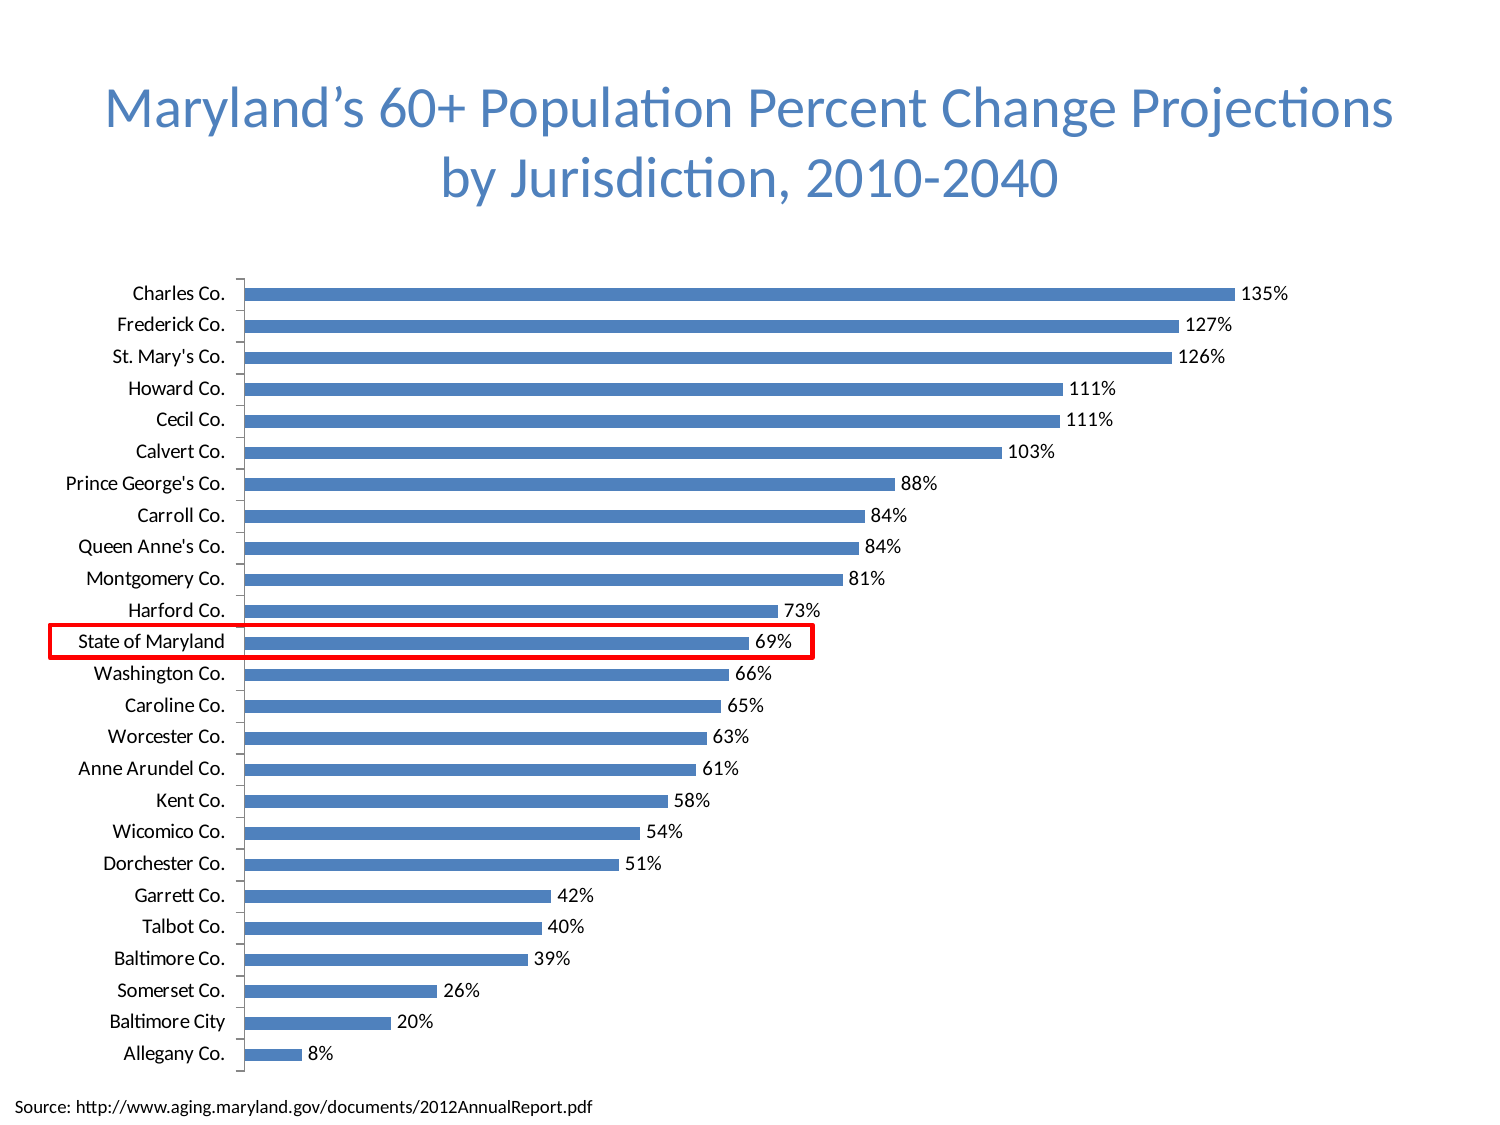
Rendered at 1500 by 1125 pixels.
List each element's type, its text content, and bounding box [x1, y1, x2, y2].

text_box Source: http://www.aging.maryland.gov/documents/2012AnnualReport.pdf [0, 1087, 1500, 1125]
chart [37, 262, 1451, 1088]
title Maryland’s 60+ Population Percent Change Projections by Jurisdiction, 2010-2040 [75, 45, 1425, 233]
